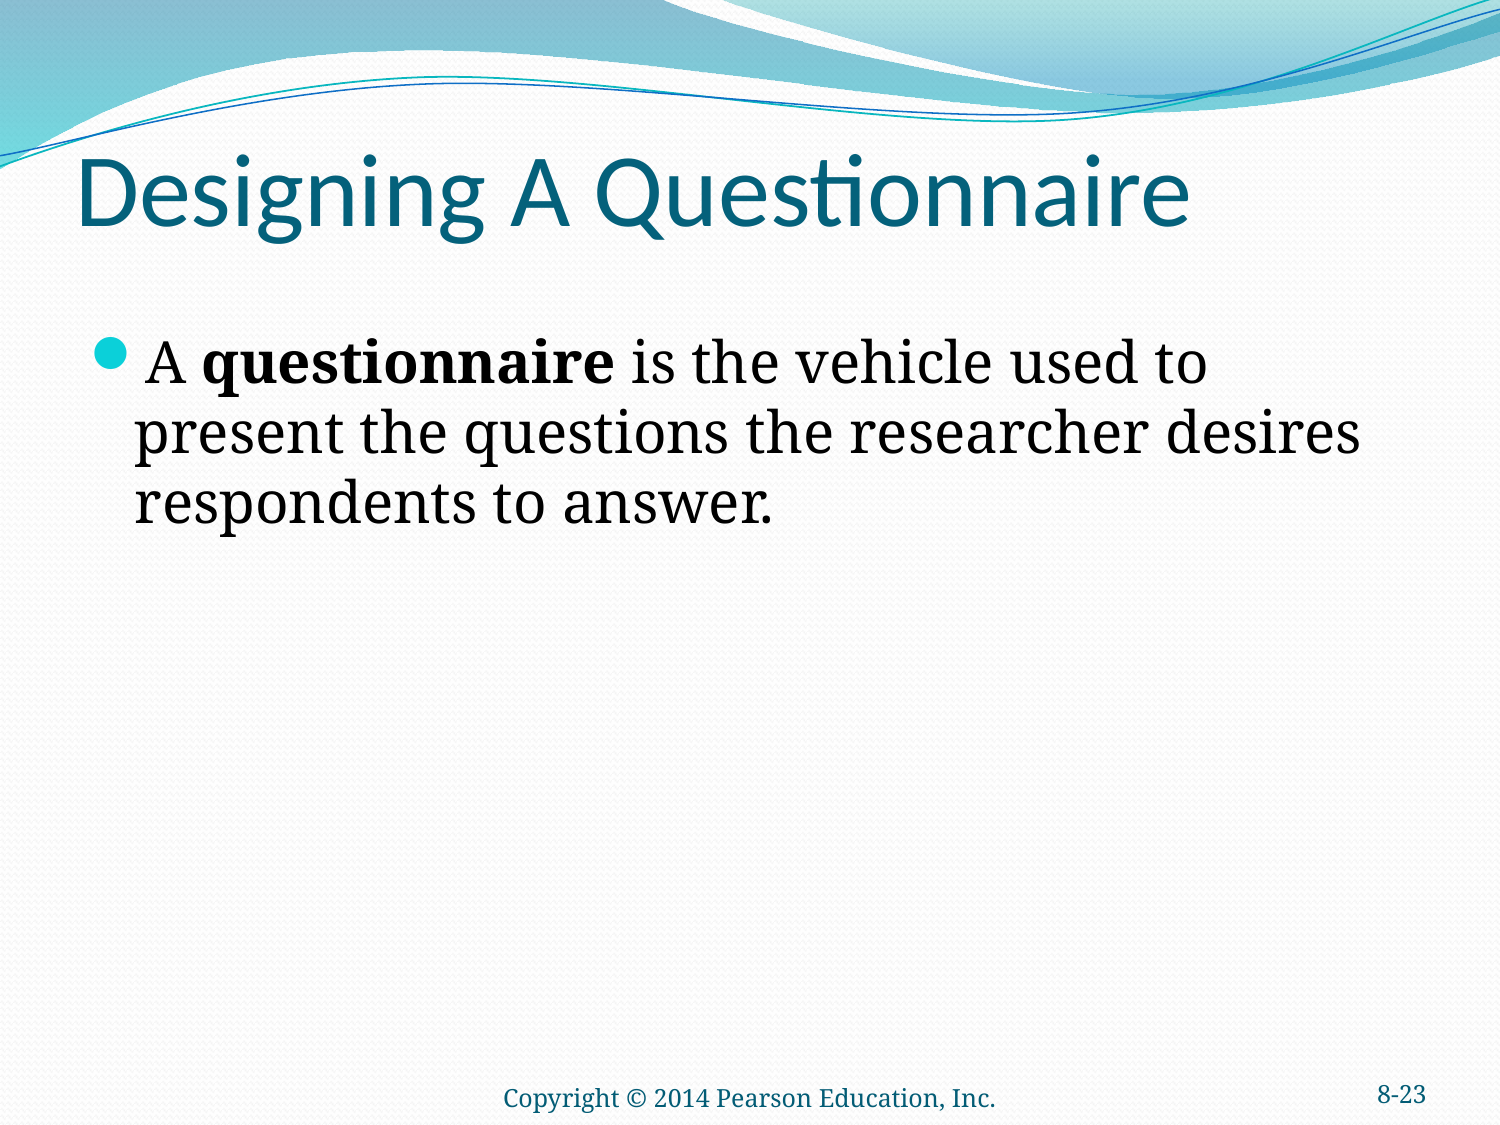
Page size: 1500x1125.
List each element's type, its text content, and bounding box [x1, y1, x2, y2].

title Designing A Questionnaire [75, 87, 1425, 275]
list A questionnaire is the vehicle used to present the questions the researcher desires respondents to answer. [75, 317, 1425, 1038]
